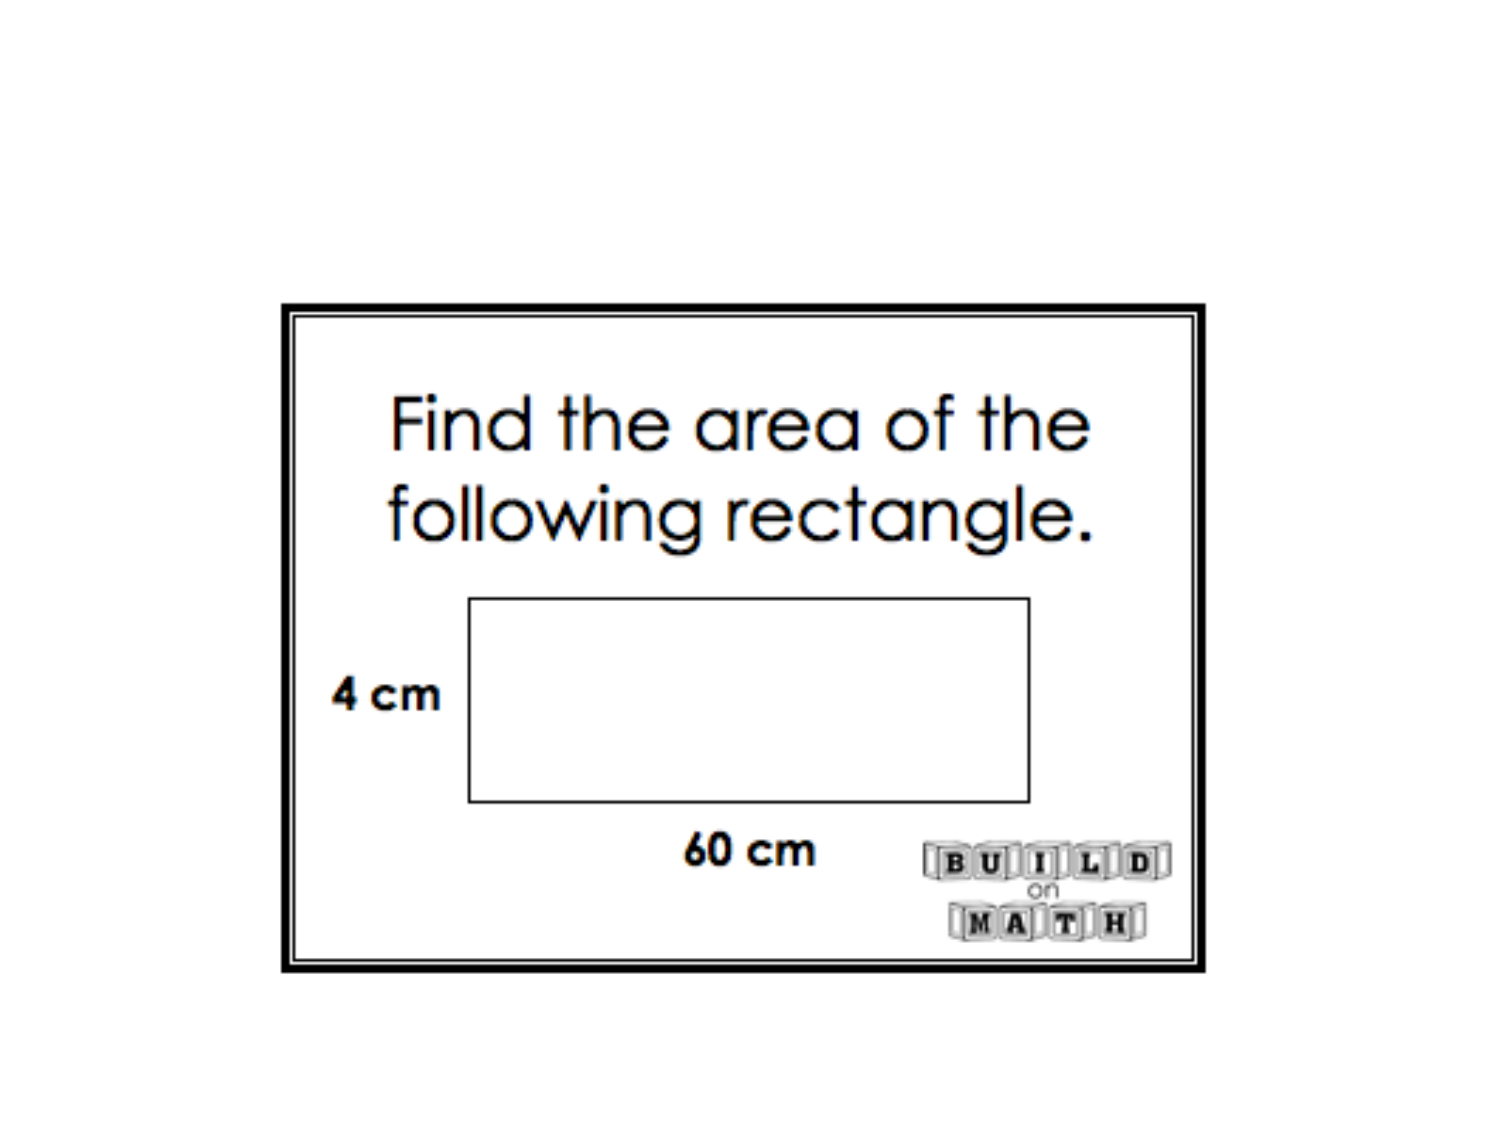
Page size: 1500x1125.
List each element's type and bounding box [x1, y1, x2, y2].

list [74, 262, 1426, 1006]
